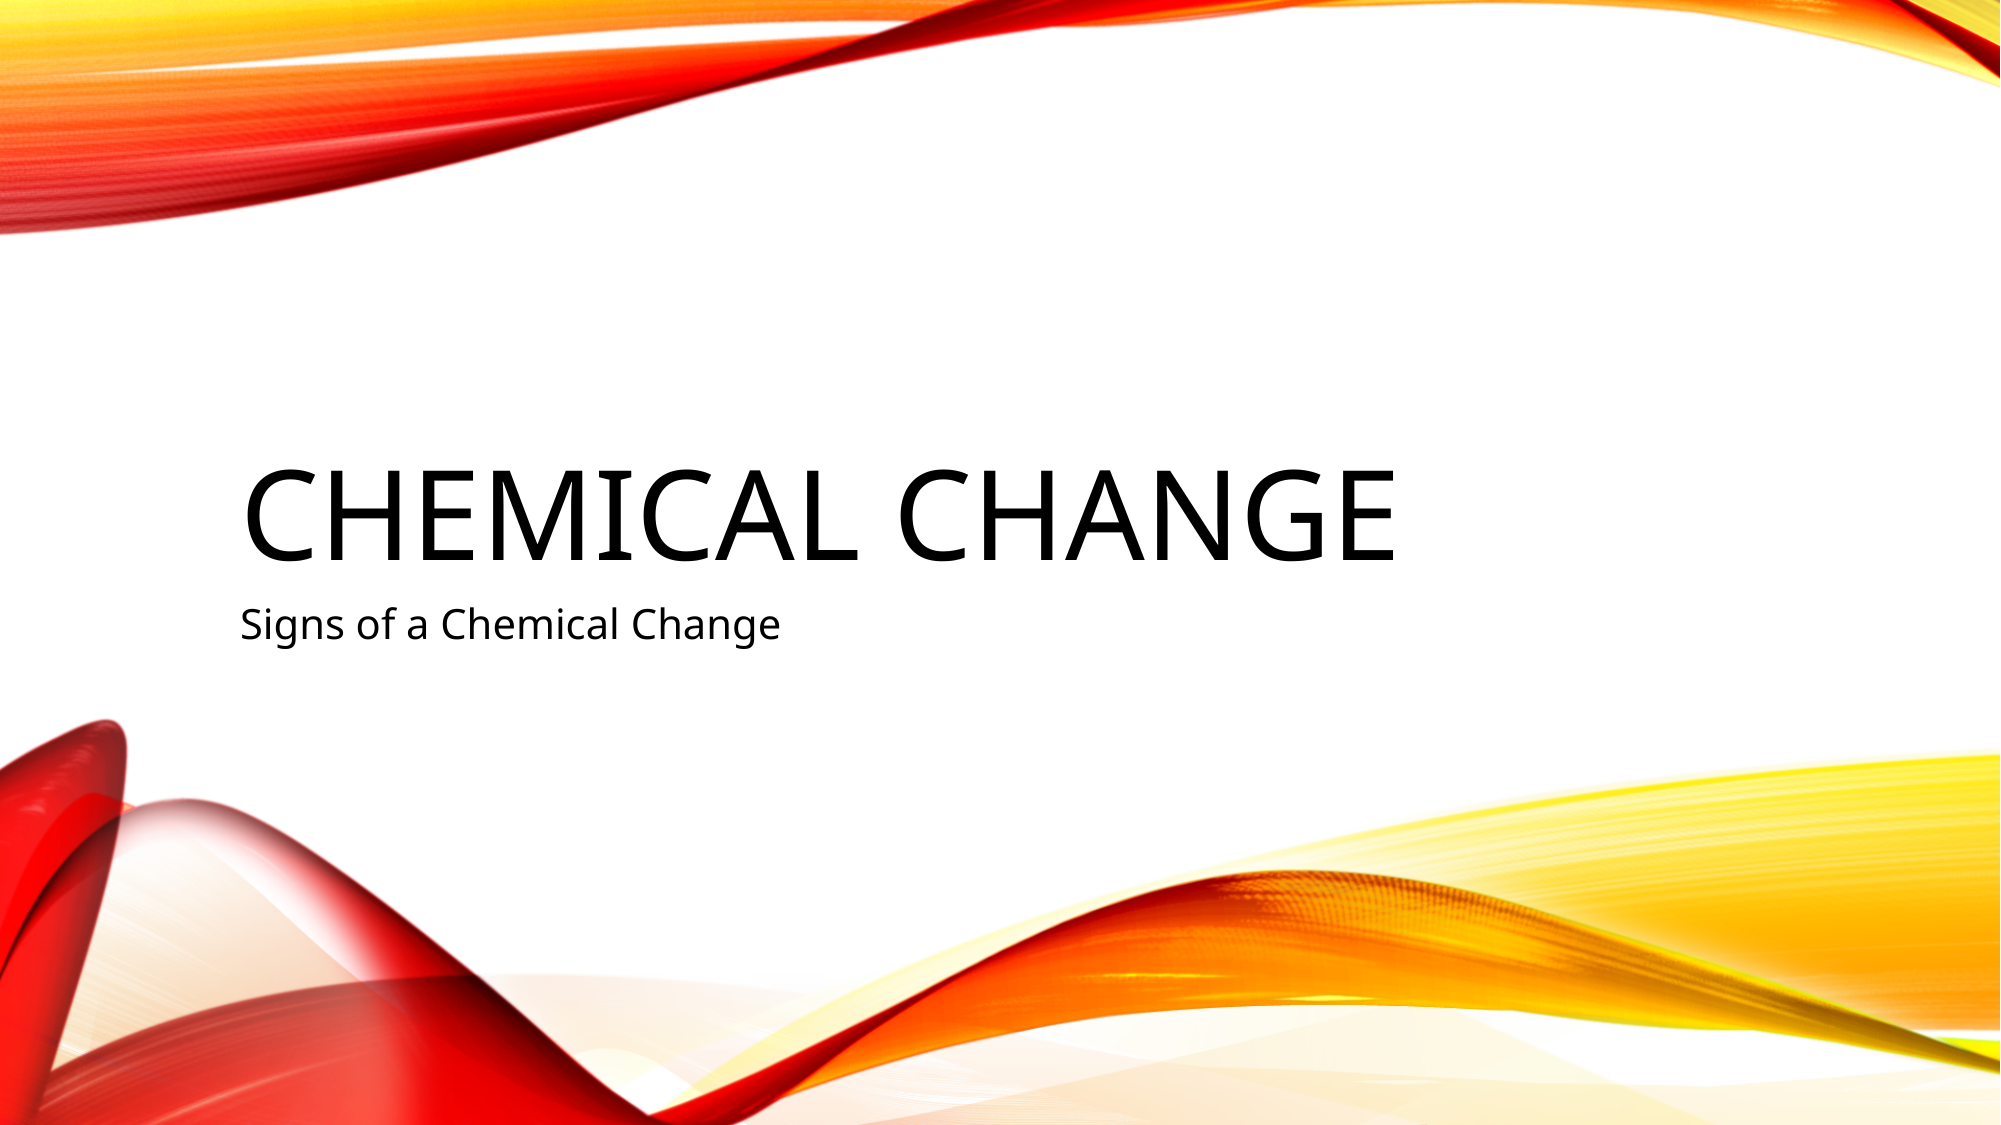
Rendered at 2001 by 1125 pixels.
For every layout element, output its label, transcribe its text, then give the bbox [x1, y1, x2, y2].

picture [0, 717, 2000, 1125]
subtitle Signs of a Chemical Change [225, 595, 1775, 709]
picture [0, 0, 2000, 237]
title Chemical Change [225, 295, 1775, 595]
